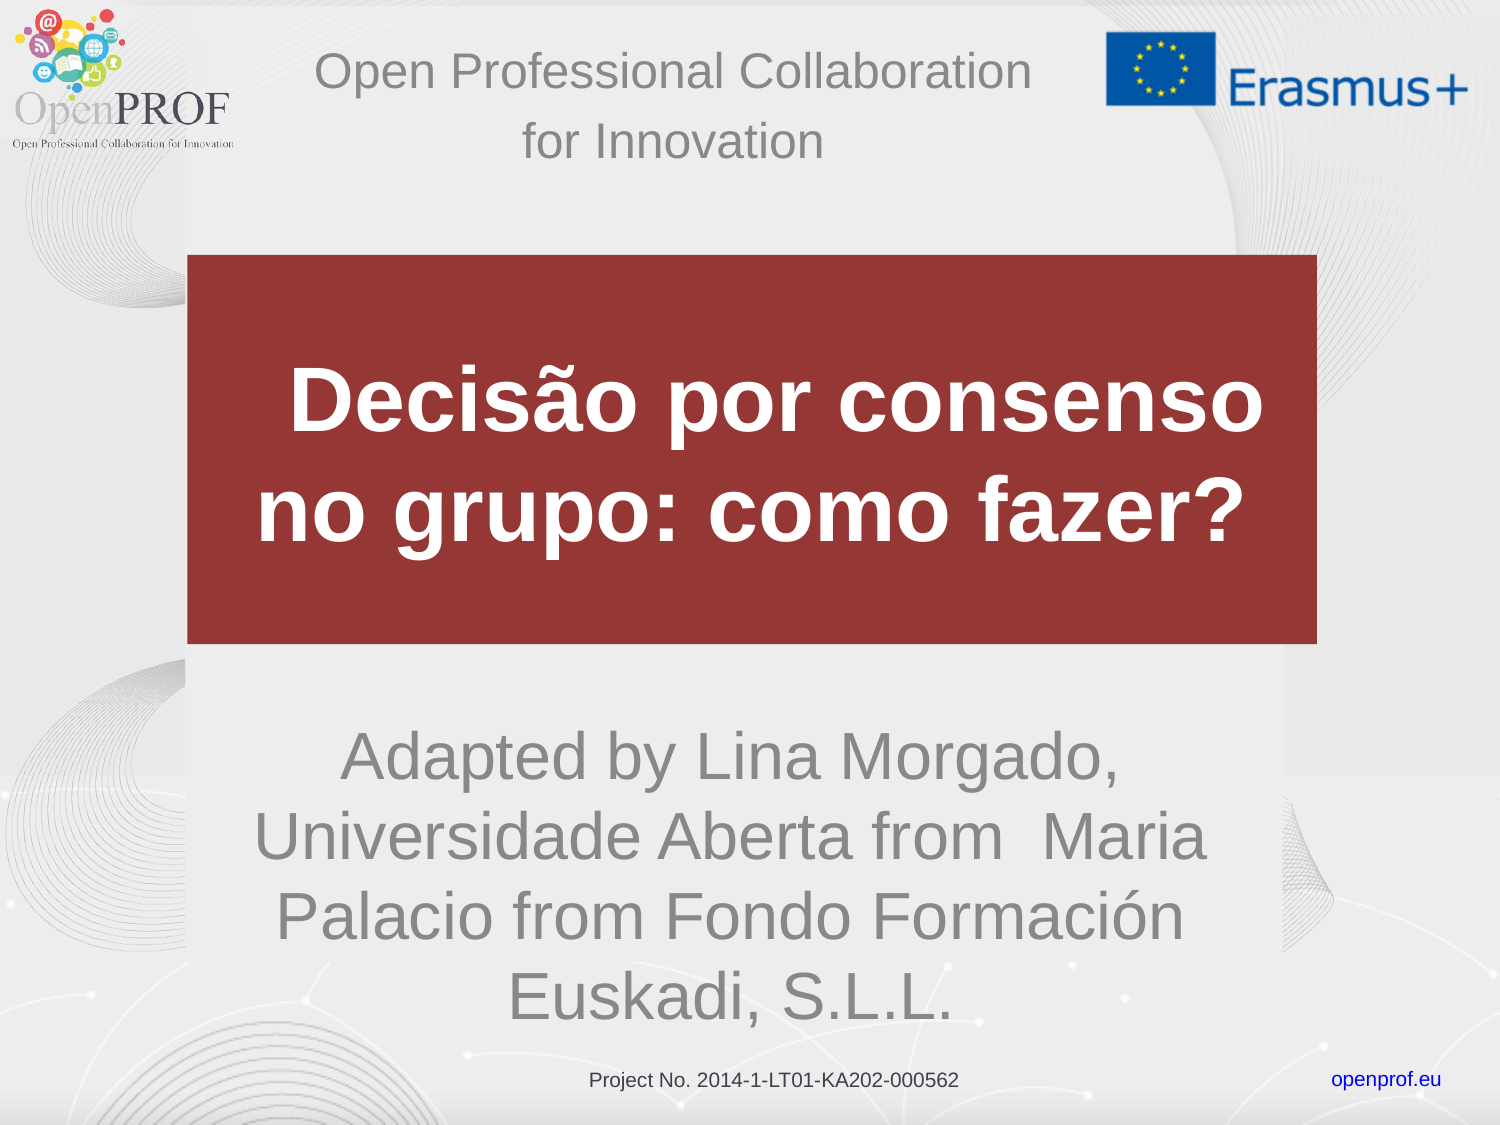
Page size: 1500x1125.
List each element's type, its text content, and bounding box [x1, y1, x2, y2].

subtitle Adapted by Lina Morgado, Universidade Aberta from Maria Palacio from Fondo Formación Euskadi, S.L.L. [187, 705, 1275, 955]
picture [0, 0, 1500, 1125]
text_box Open Professional Collaboration for Innovation [251, 31, 1110, 156]
title Decisão por consenso no grupo: como fazer? [187, 254, 1317, 645]
